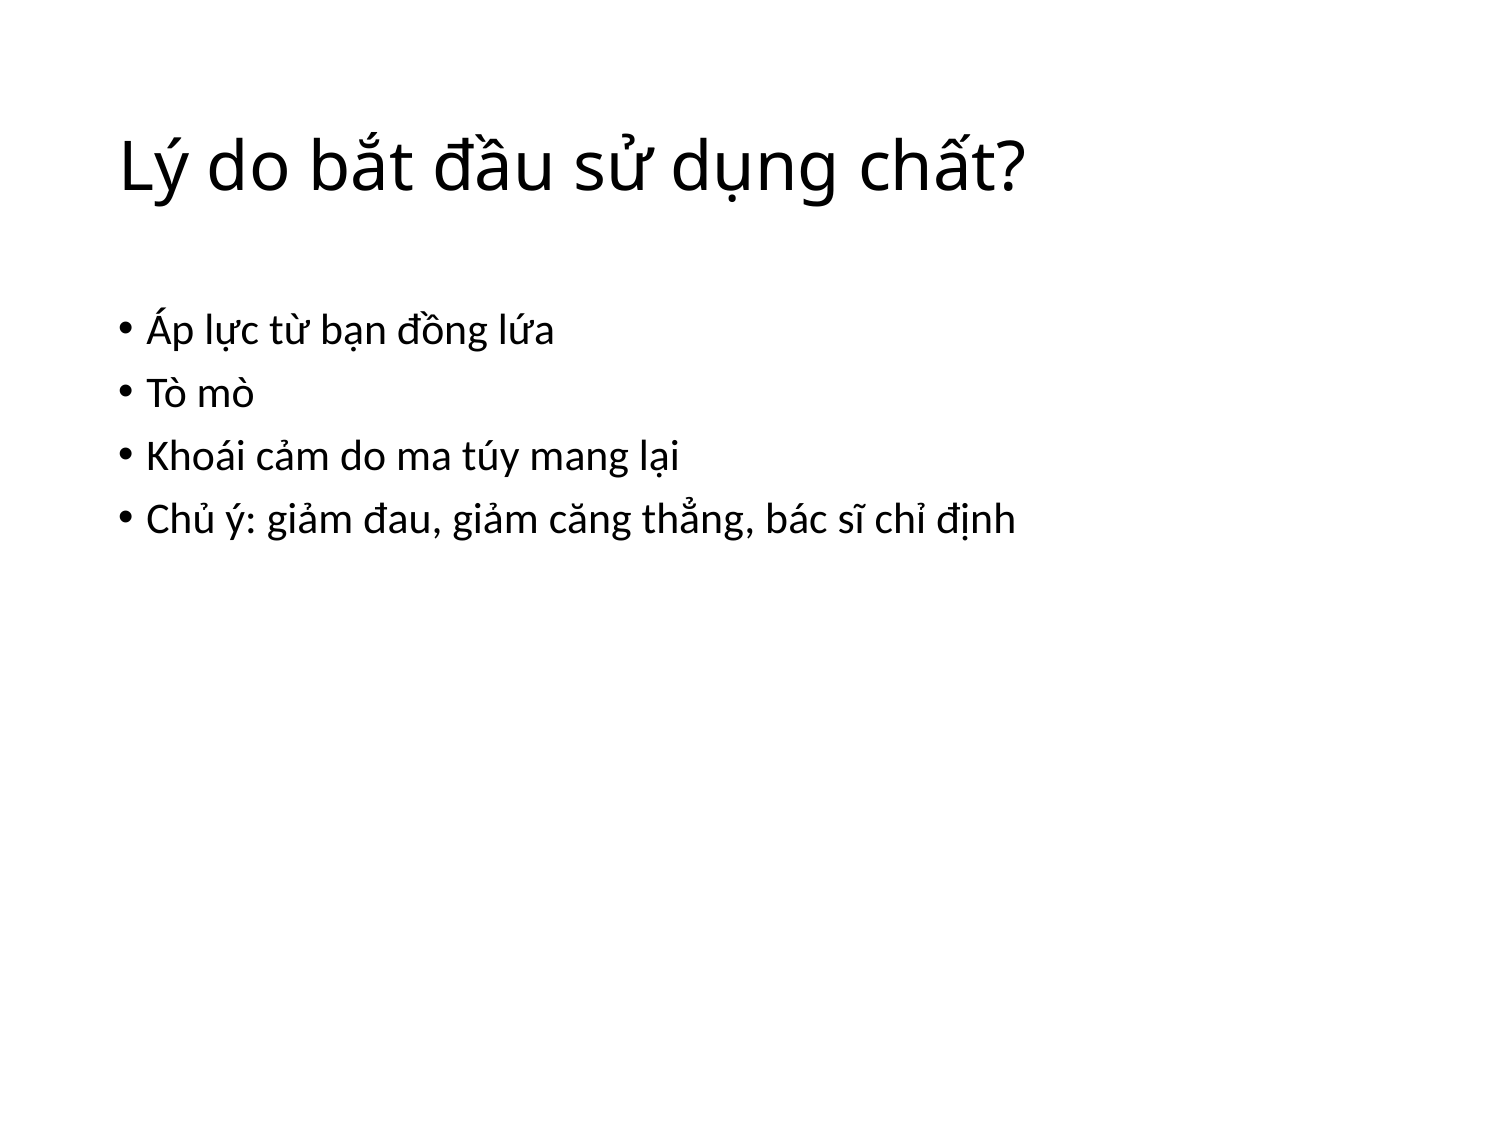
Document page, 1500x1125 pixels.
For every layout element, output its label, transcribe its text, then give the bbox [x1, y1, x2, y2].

title Lý do bắt đầu sử dụng chất? [103, 59, 1397, 278]
list Áp lực từ bạn đồng lứa Tò mò Khoái cảm do ma túy mang lại Chủ ý: giảm đau, giảm căng thẳng, bác sĩ chỉ định [103, 299, 1397, 1014]
